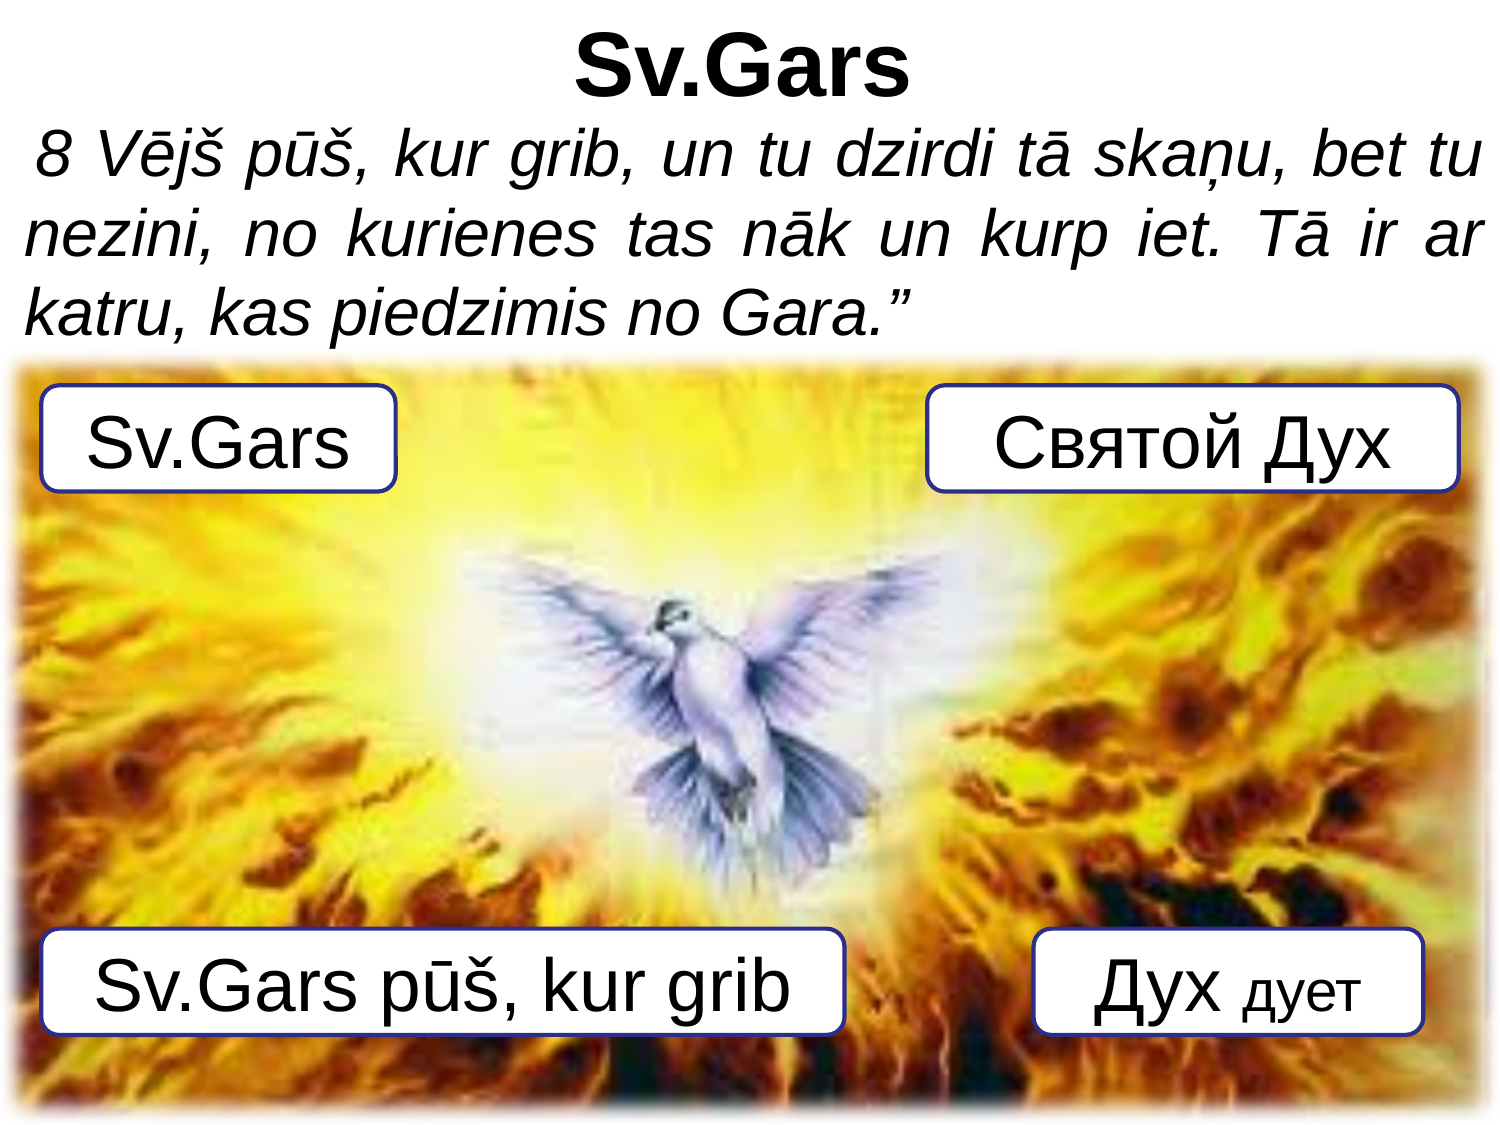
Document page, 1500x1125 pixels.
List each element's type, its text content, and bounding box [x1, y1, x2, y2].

text_box Sv.Gars [5, 0, 1500, 148]
picture [0, 349, 1500, 1125]
list 8 Vējš pūš, kur grib, un tu dzirdi tā skaņu, bet tu nezini, no kurienes tas nāk un kurp iet. Tā ir ar katru, kas piedzimis no Gara.” [0, 101, 1500, 349]
